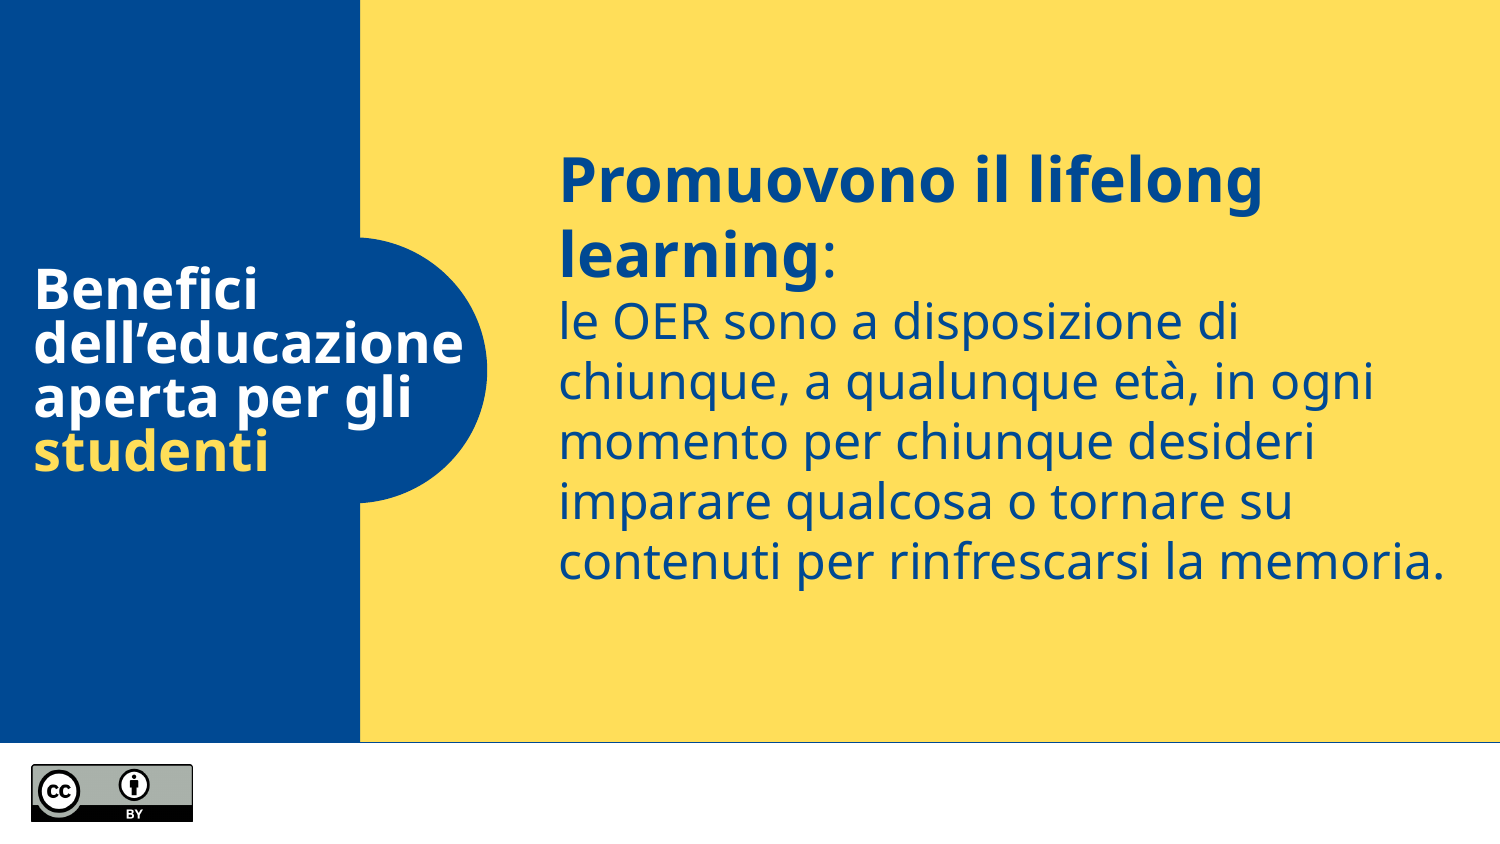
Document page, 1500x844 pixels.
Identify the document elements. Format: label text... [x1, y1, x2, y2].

text_box Benefici dell’educazione aperta per gli studenti [18, 250, 525, 497]
text_box [0, 750, 1500, 844]
text_box [0, 0, 361, 742]
text_box Promuovono il lifelong learning: le OER sono a disposizione di chiunque, a qualunque età, in ogni momento per chiunque desideri imparare qualcosa o tornare su contenuti per rinfrescarsi la memoria. [543, 124, 1469, 605]
text_box [311, 497, 394, 504]
text_box [295, 237, 410, 250]
picture [31, 764, 193, 822]
